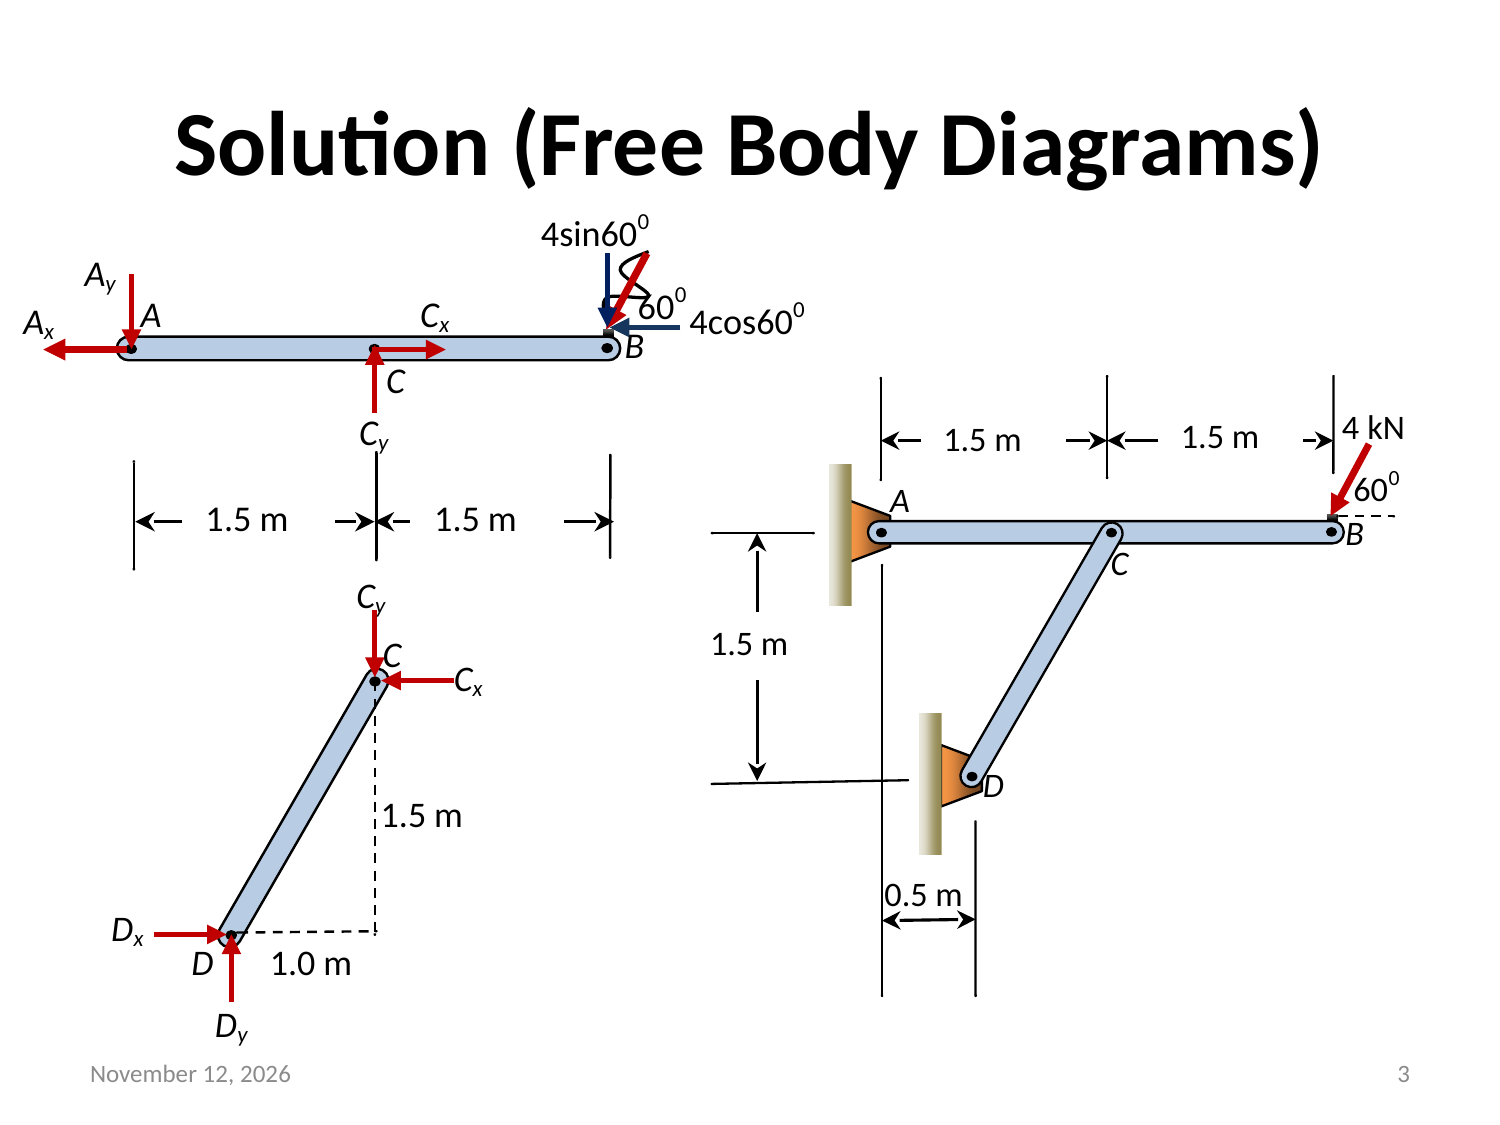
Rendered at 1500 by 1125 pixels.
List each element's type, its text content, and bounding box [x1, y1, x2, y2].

picture [0, 199, 1464, 1001]
slide_number 3 [1074, 1042, 1425, 1103]
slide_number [75, 1042, 425, 1103]
title Solution (Free Body Diagrams) [75, 45, 1425, 233]
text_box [87, 562, 576, 1064]
